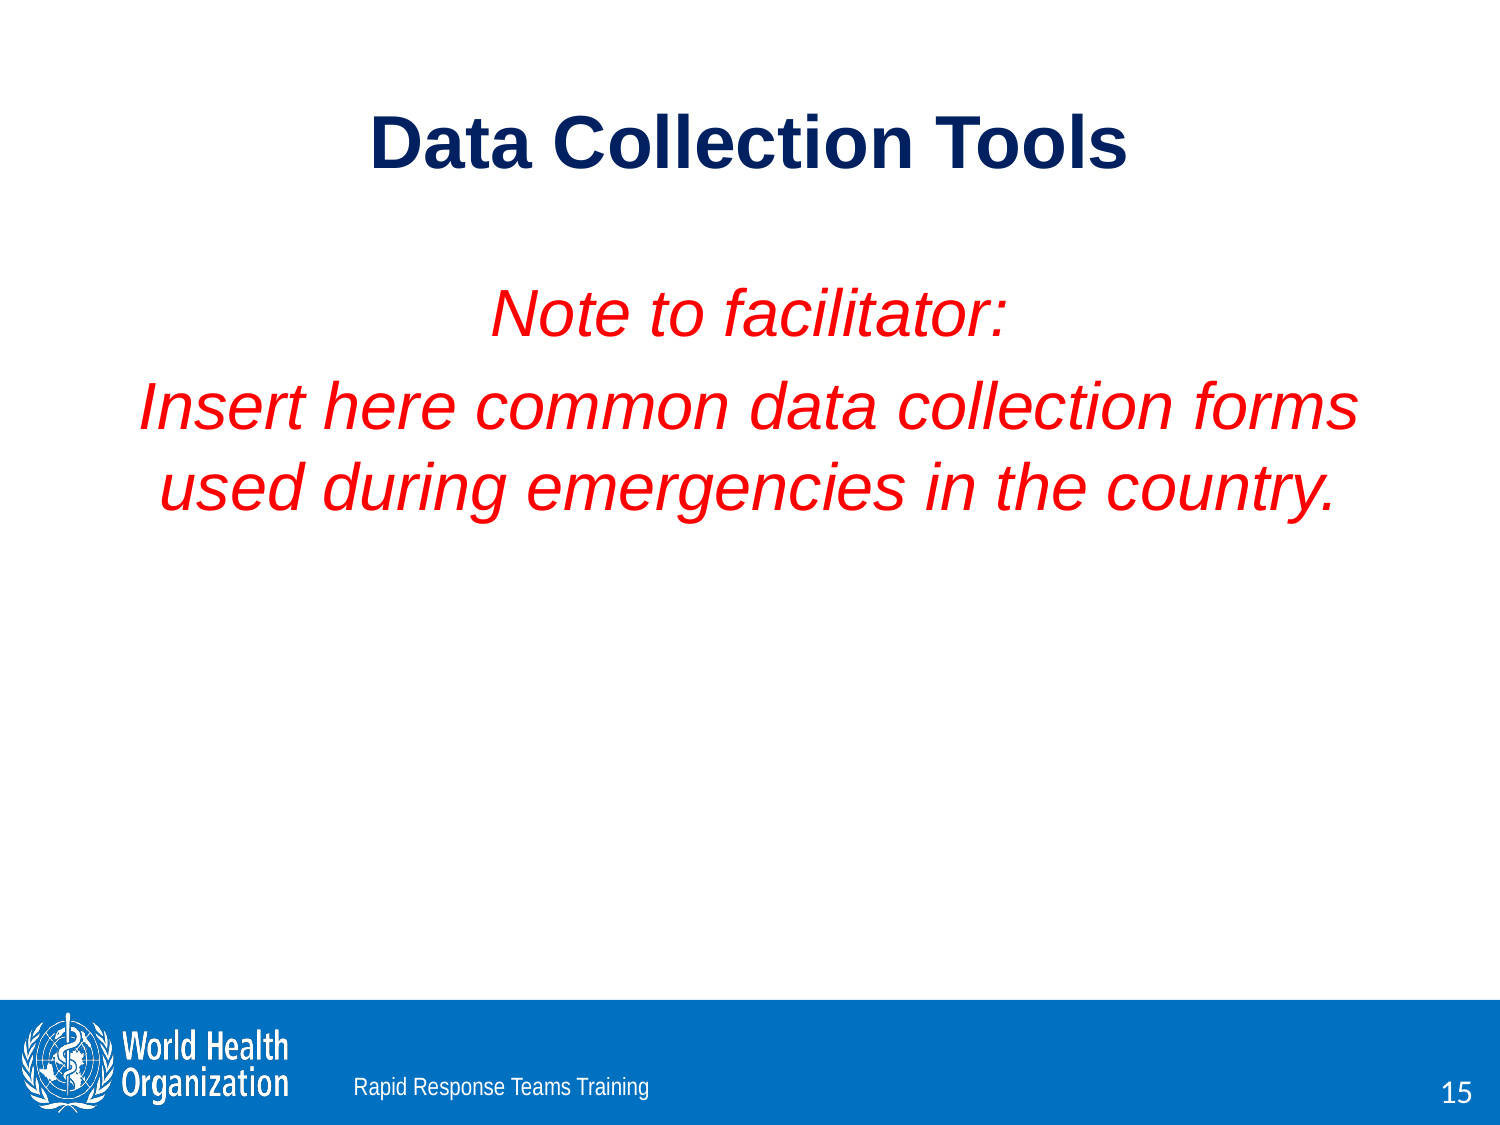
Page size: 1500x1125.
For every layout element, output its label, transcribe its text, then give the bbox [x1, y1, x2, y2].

list Note to facilitator: Insert here common data collection forms used during emergencies in the country. [75, 262, 1425, 1005]
title Data Collection Tools [75, 45, 1425, 233]
picture [21, 1012, 288, 1113]
